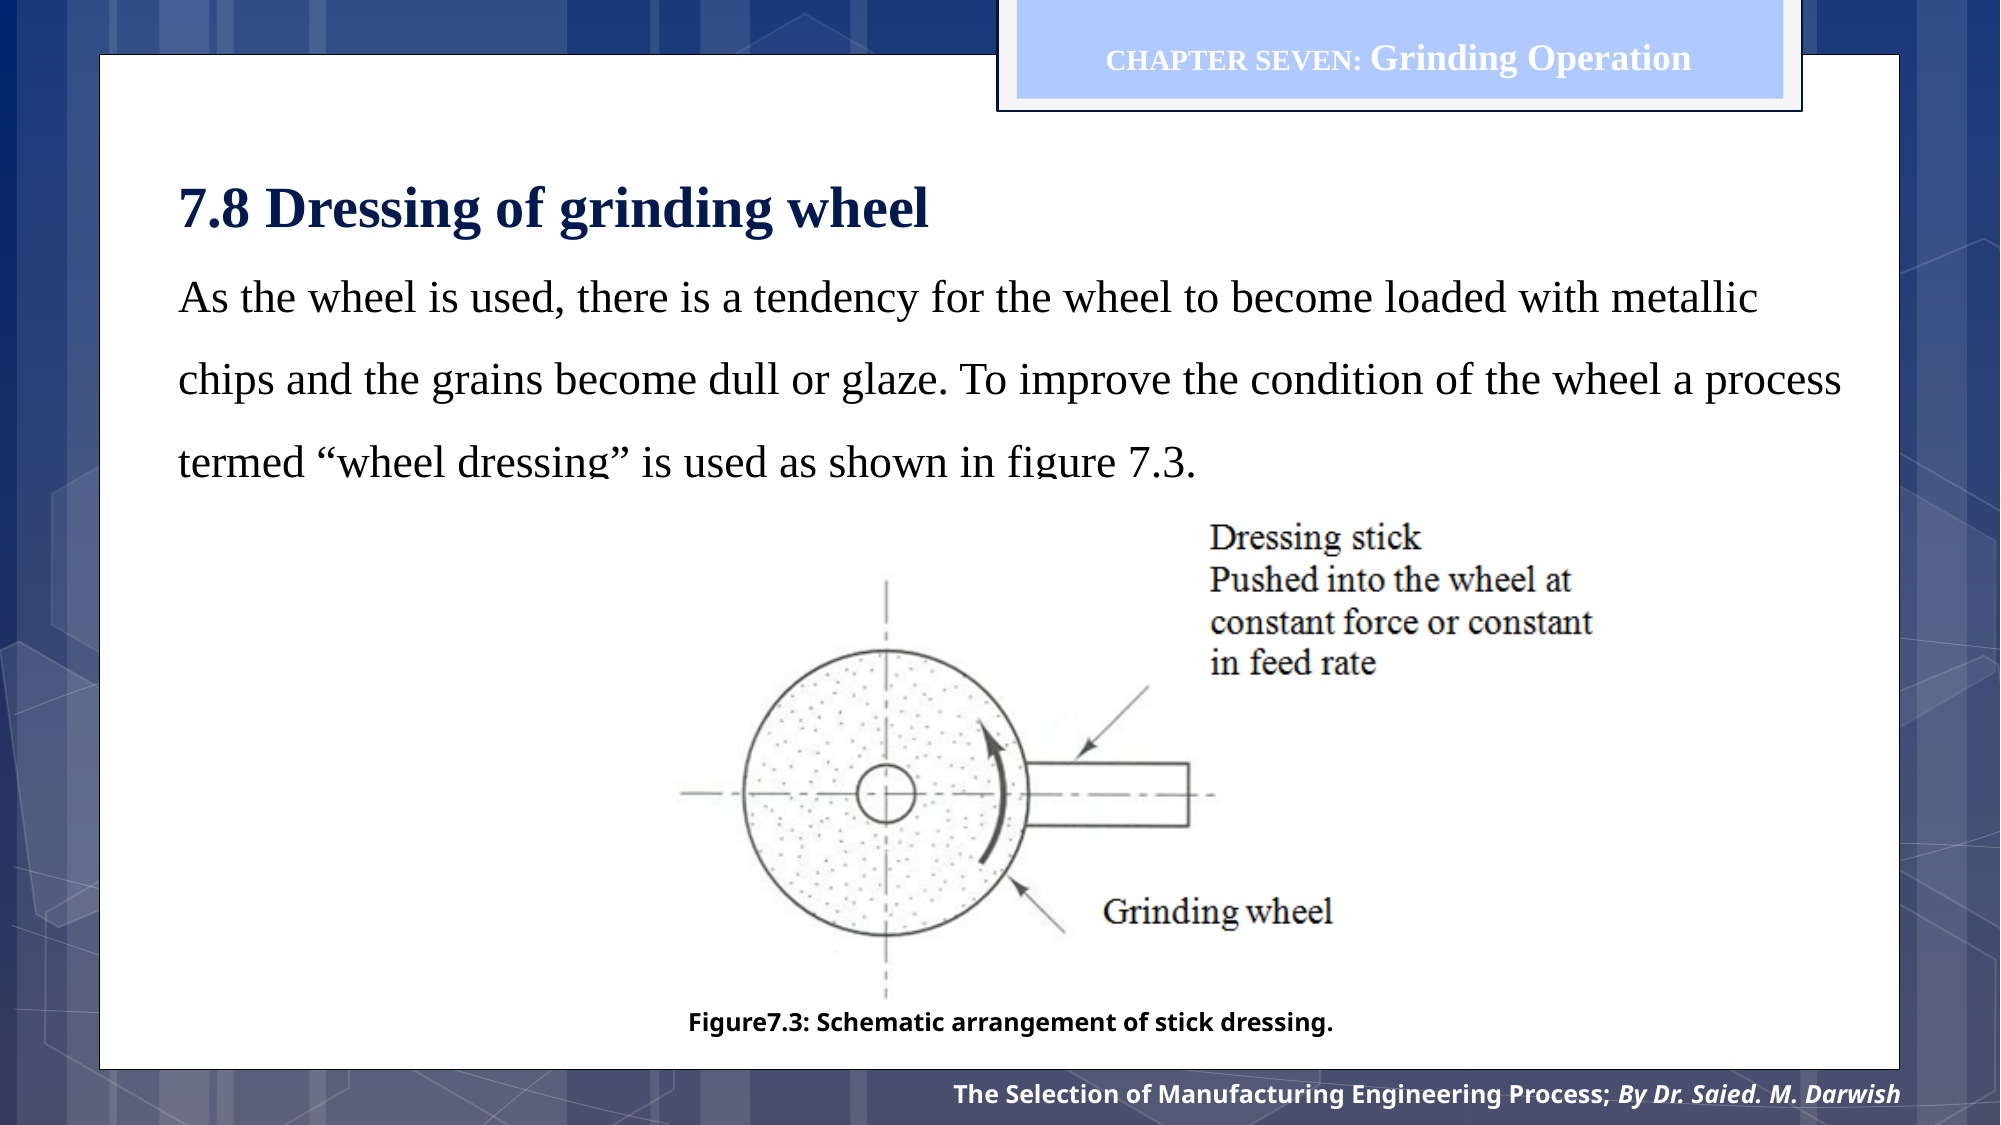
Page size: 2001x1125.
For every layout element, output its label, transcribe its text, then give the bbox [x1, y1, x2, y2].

picture [504, 479, 1648, 1000]
text_box CHAPTER SEVEN: Grinding Operation [940, 0, 1858, 86]
text_box 7.8 Dressing of grinding wheel As the wheel is used, there is a tendency for the wheel to become loaded with metallic chips and the grains become dull or glaze. To improve the condition of the wheel a process termed “wheel dressing” is used as shown in figure 7.3. [163, 83, 1860, 494]
text_box Figure7.3: Schematic arrangement of stick dressing. [202, 999, 1821, 1045]
